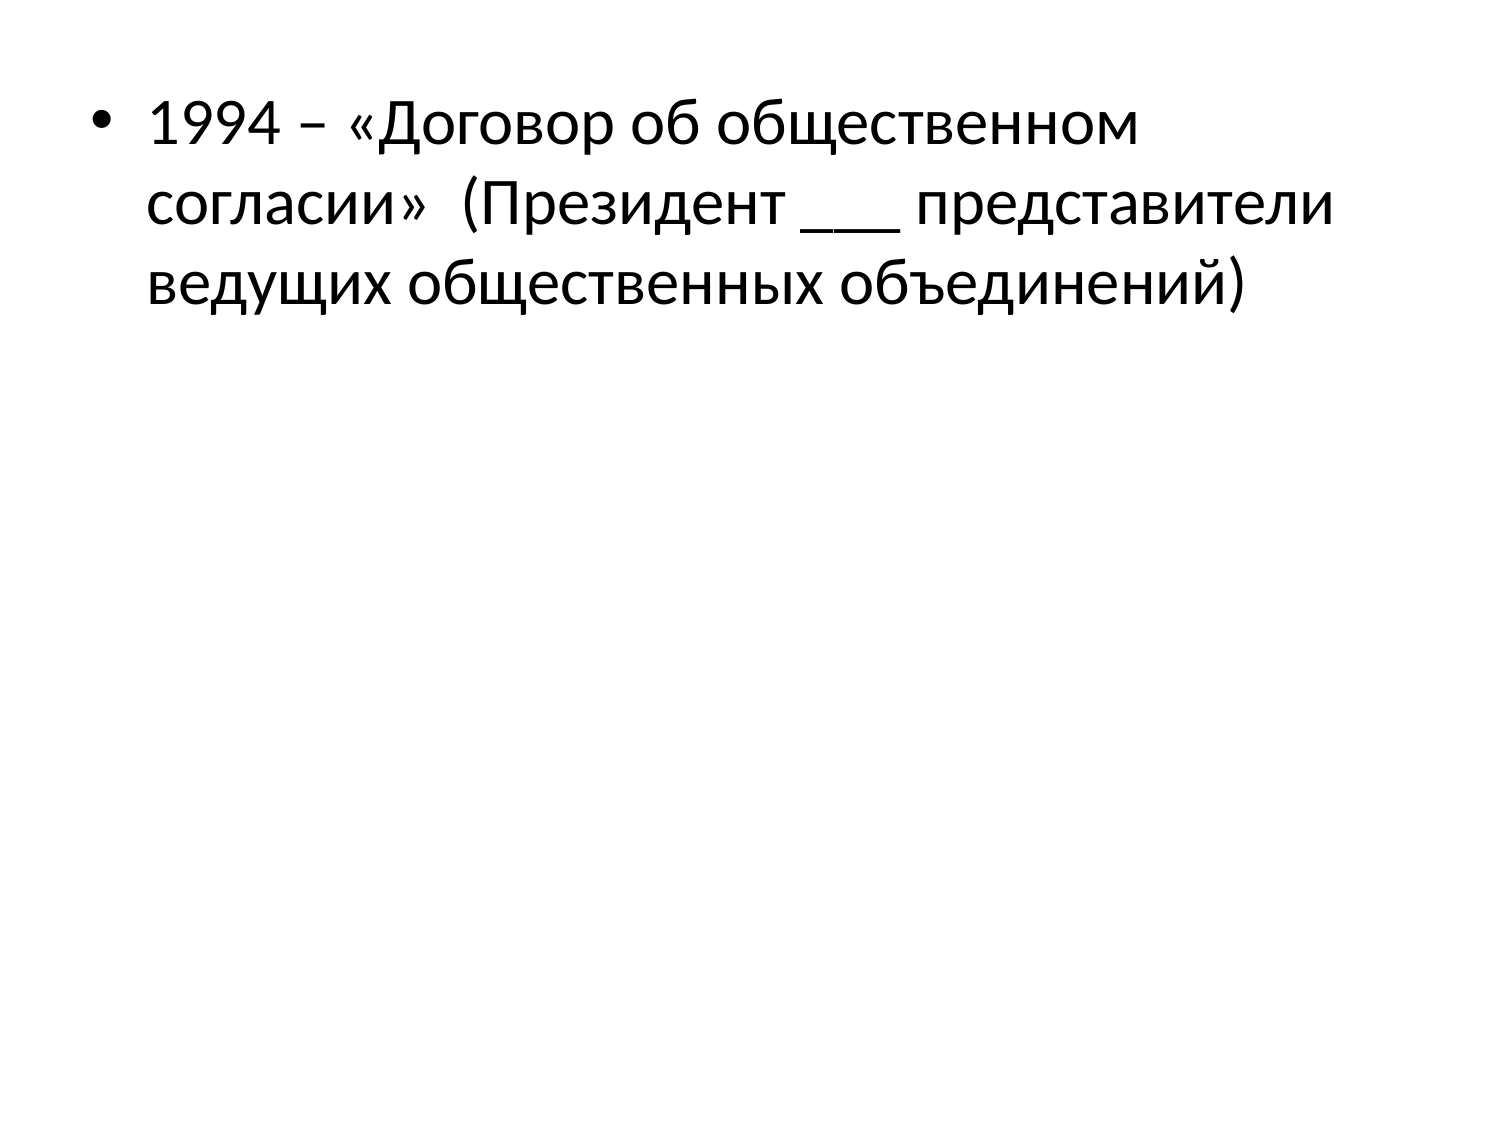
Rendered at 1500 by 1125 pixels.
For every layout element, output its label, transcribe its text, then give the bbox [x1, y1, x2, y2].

list 1994 – «Договор об общественном согласии» (Президент ___ представители ведущих общественных объединений) [75, 70, 1425, 1005]
